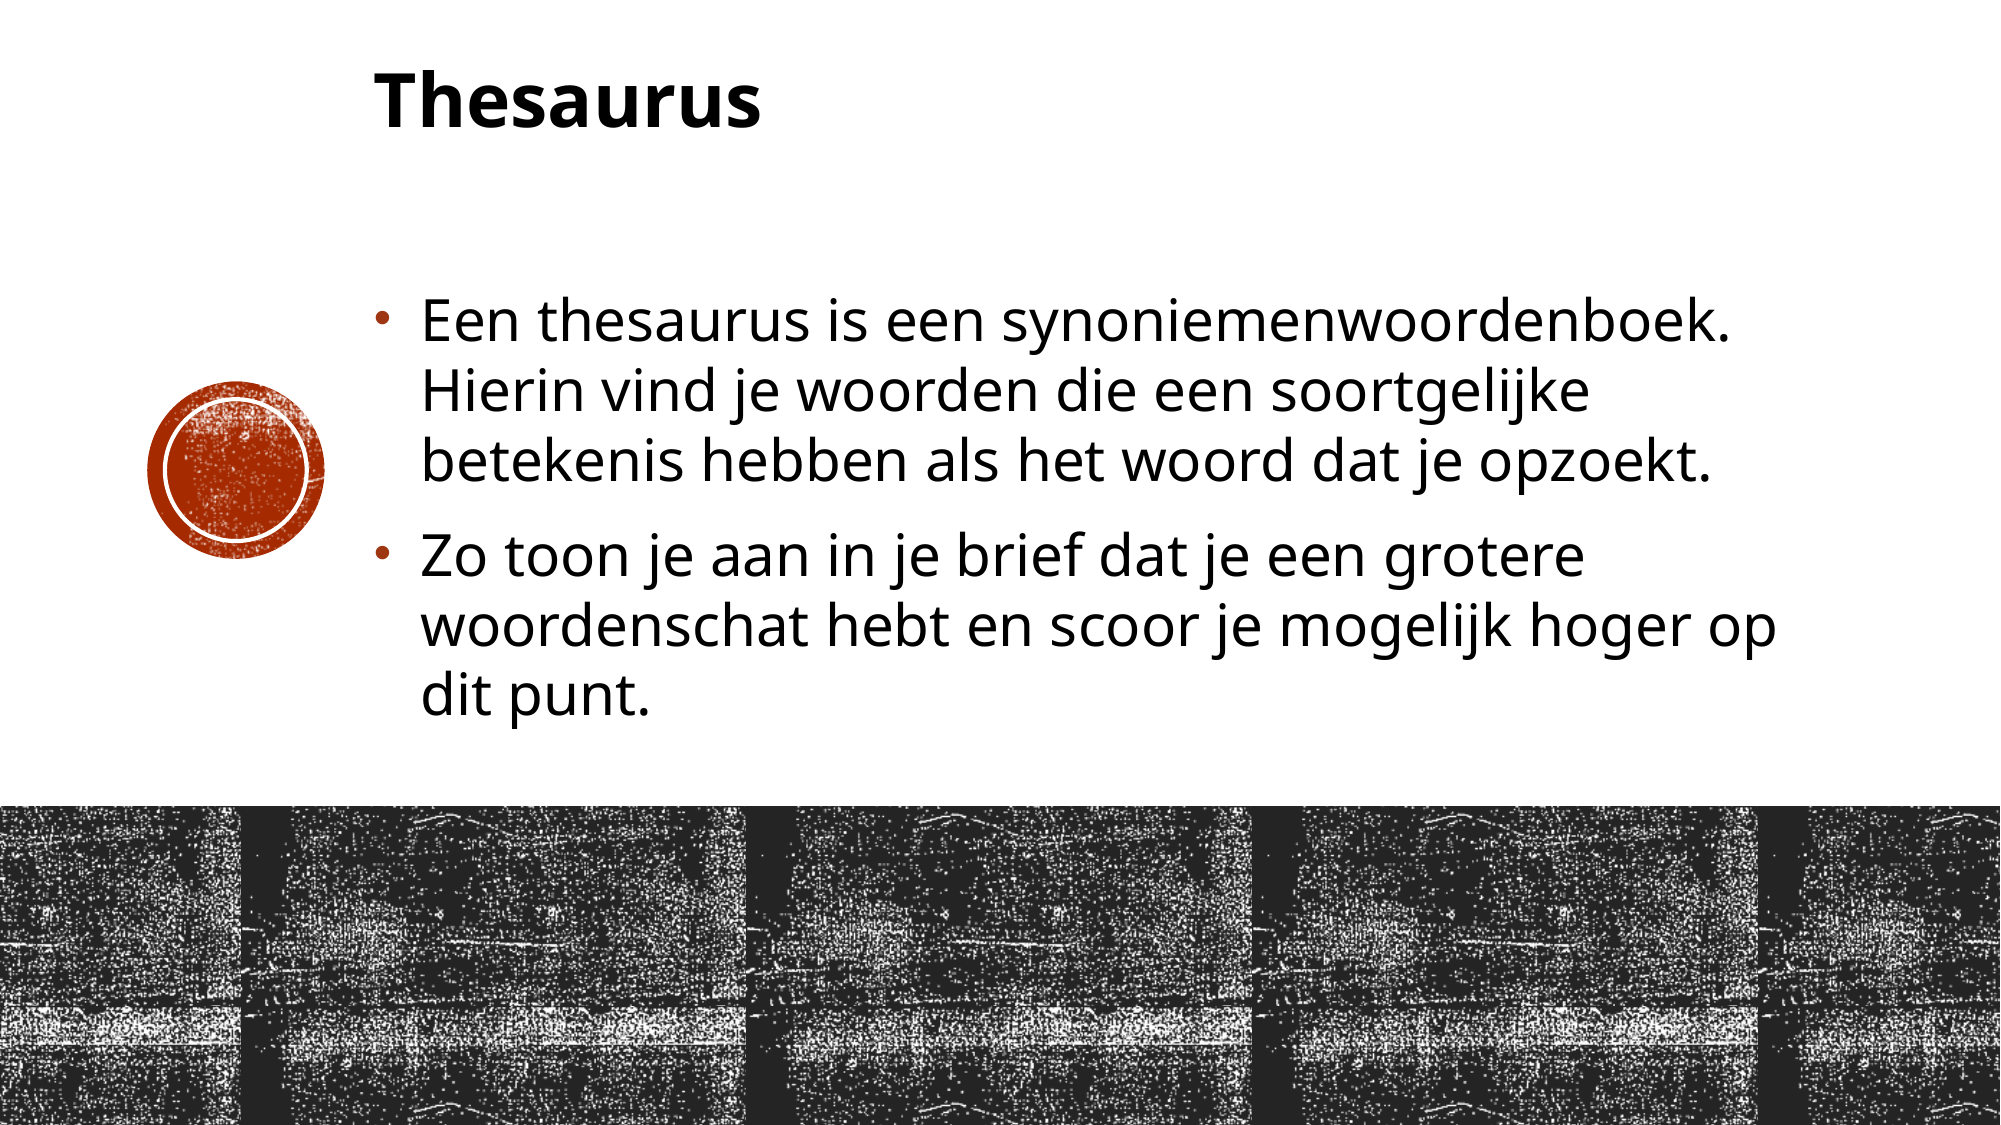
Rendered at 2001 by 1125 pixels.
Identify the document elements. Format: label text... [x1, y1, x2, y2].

list Thesaurus Een thesaurus is een synoniemenwoordenboek. Hierin vind je woorden die een soortgelijke betekenis hebben als het woord dat je opzoekt. Zo toon je aan in je brief dat je een grotere woordenschat hebt en scoor je mogelijk hoger op dit punt. [358, 45, 1844, 888]
